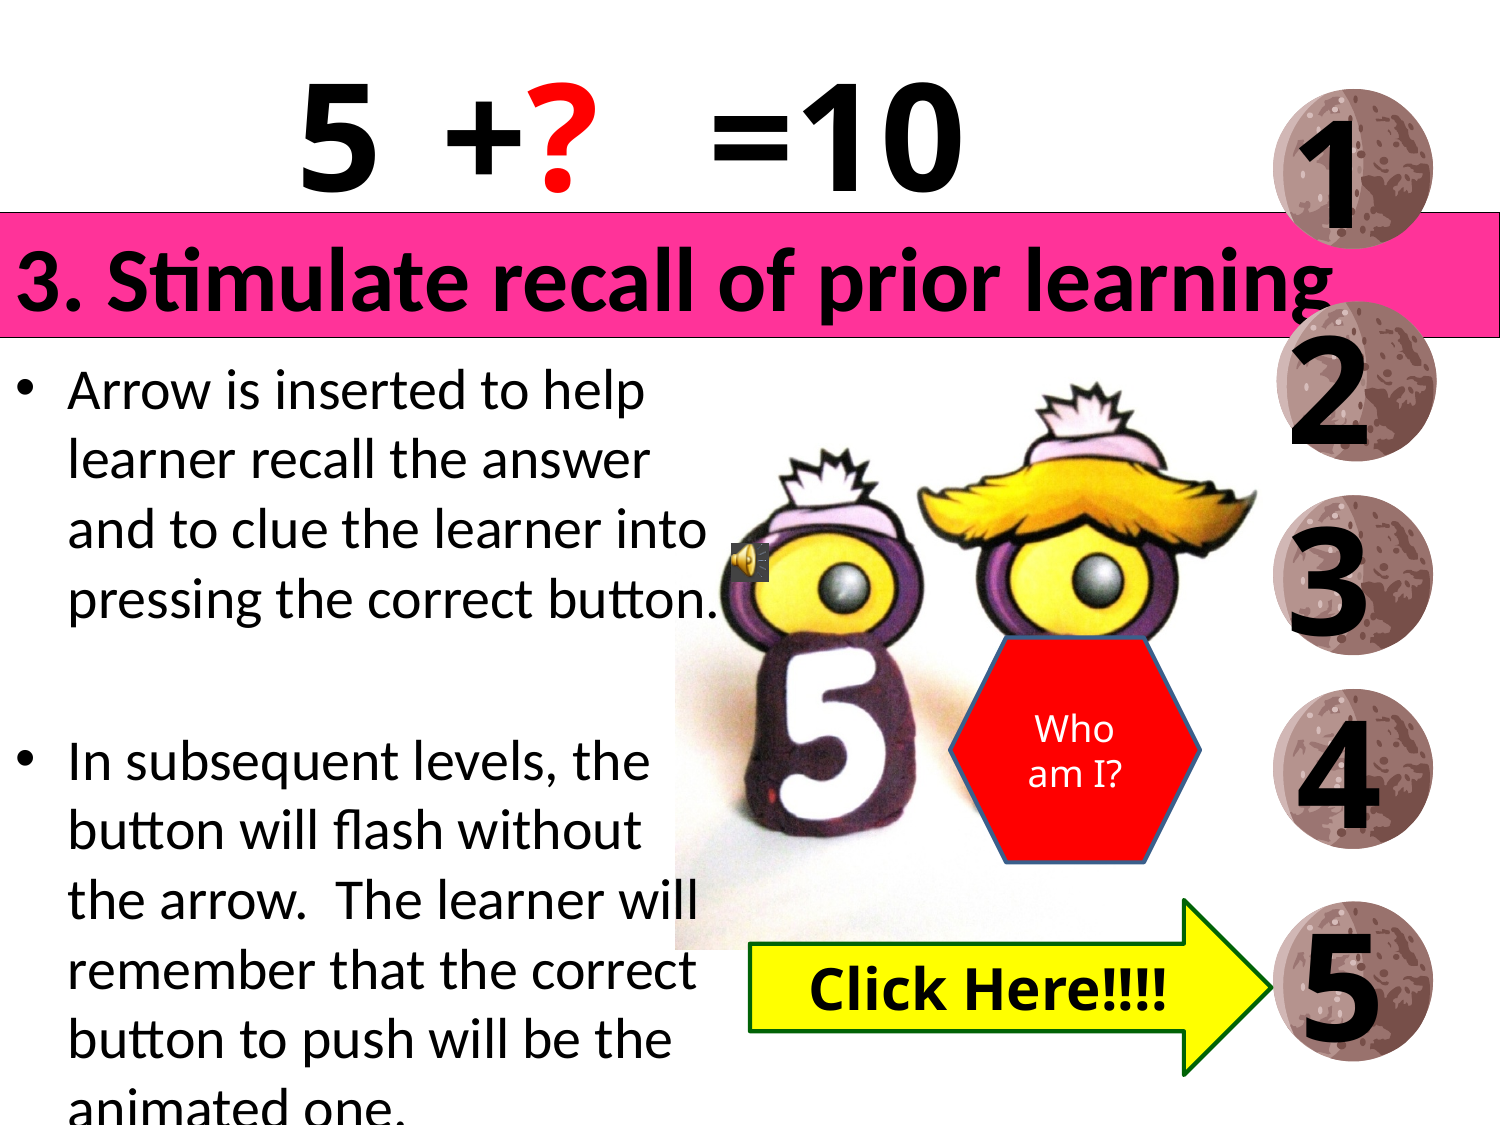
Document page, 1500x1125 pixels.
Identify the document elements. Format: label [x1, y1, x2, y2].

picture [0, 0, 1500, 1125]
list [674, 324, 1263, 951]
